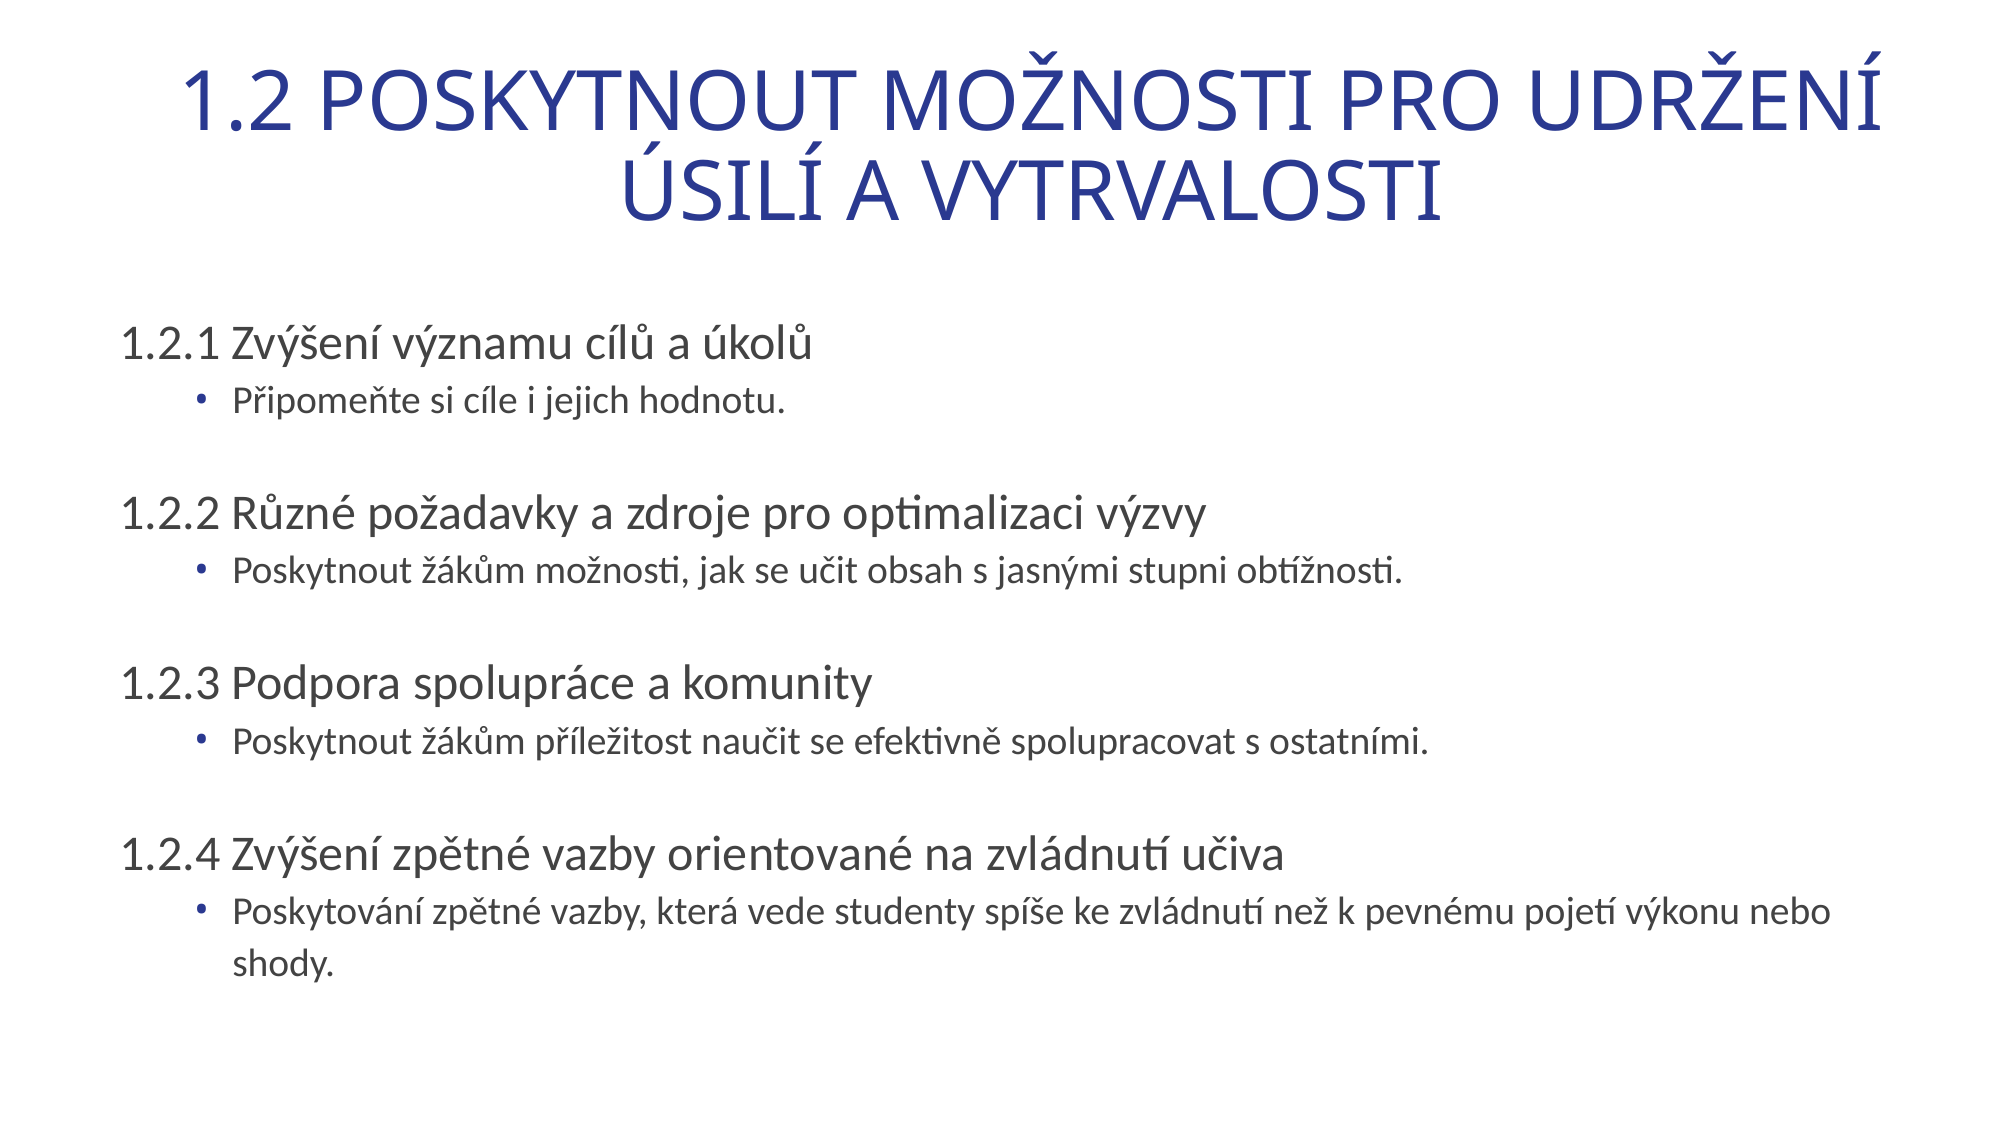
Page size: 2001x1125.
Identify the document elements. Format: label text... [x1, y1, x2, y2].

list 1.2.1 Zvýšení významu cílů a úkolů Připomeňte si cíle i jejich hodnotu. 1.2.2 Různé požadavky a zdroje pro optimalizaci výzvy Poskytnout žákům možnosti, jak se učit obsah s jasnými stupni obtížnosti. 1.2.3 Podpora spolupráce a komunity Poskytnout žákům příležitost naučit se efektivně spolupracovat s ostatními. 1.2.4 Zvýšení zpětné vazby orientované na zvládnutí učiva Poskytování zpětné vazby, která vede studenty spíše ke zvládnutí než k pevnému pojetí výkonu nebo shody. [104, 296, 1958, 1118]
title 1.2 POSKYTNOUT MOŽNOSTI PRO UDRŽENÍ ÚSILÍ A VYTRVALOSTI [126, 39, 1937, 257]
